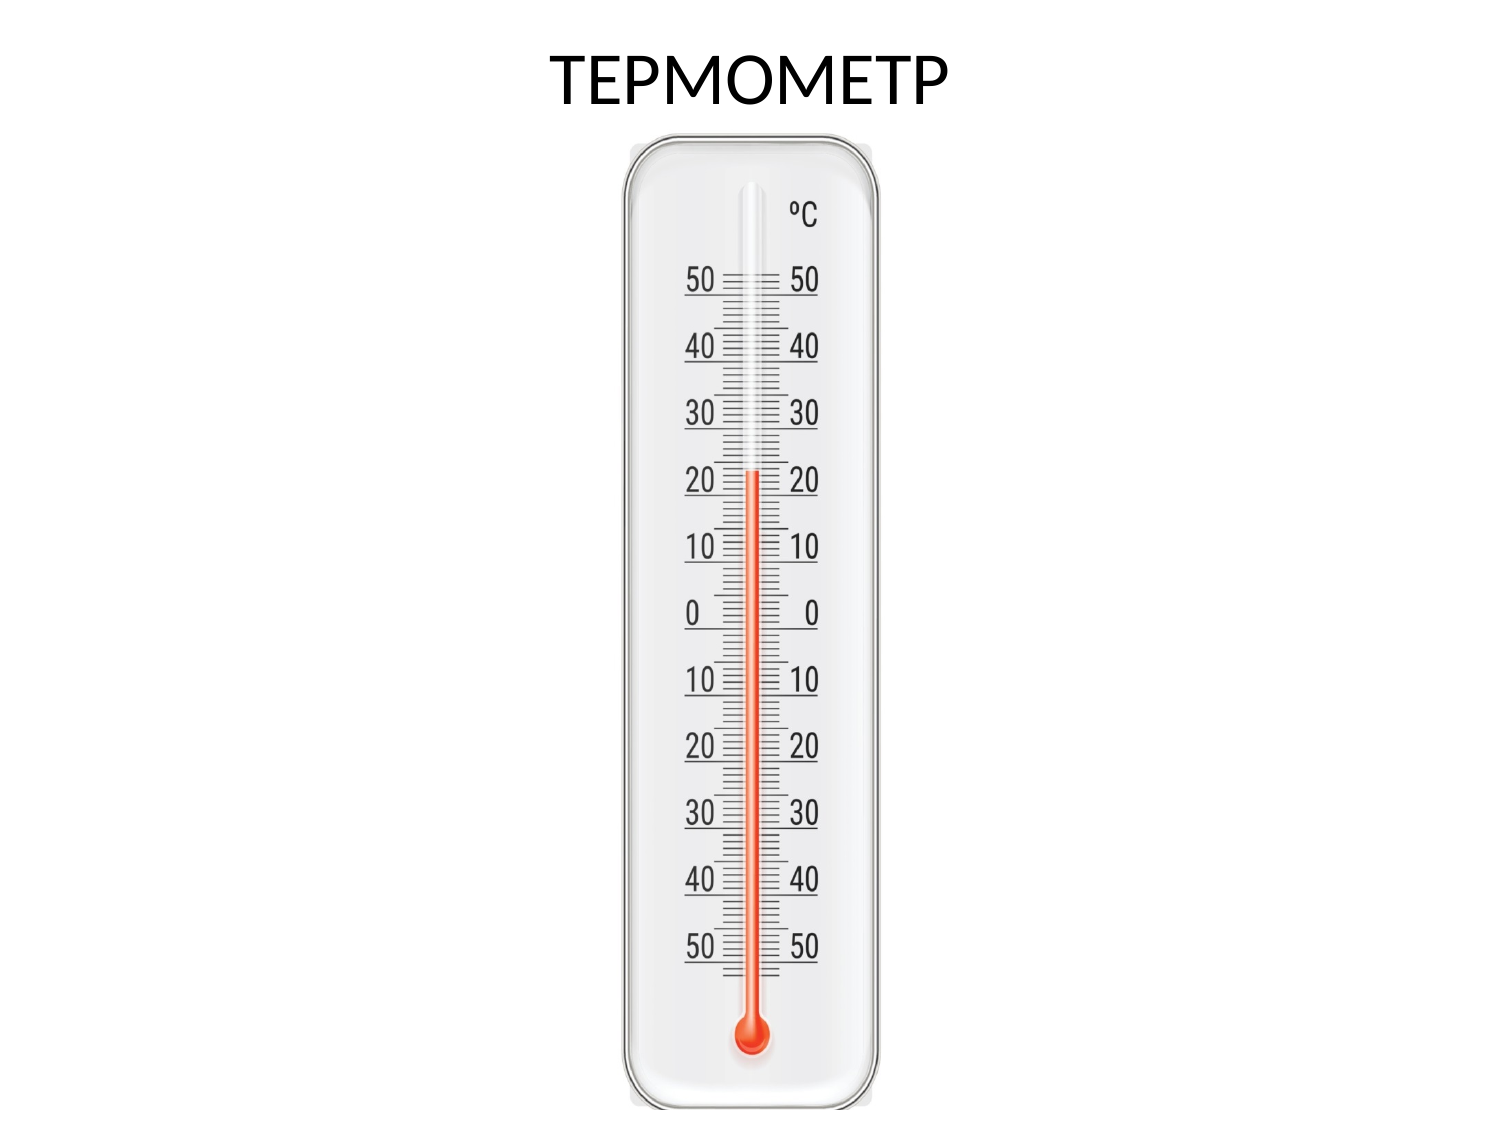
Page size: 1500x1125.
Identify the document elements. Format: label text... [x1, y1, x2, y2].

title ТЕРМОМЕТР [75, 0, 1425, 149]
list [596, 125, 894, 1111]
